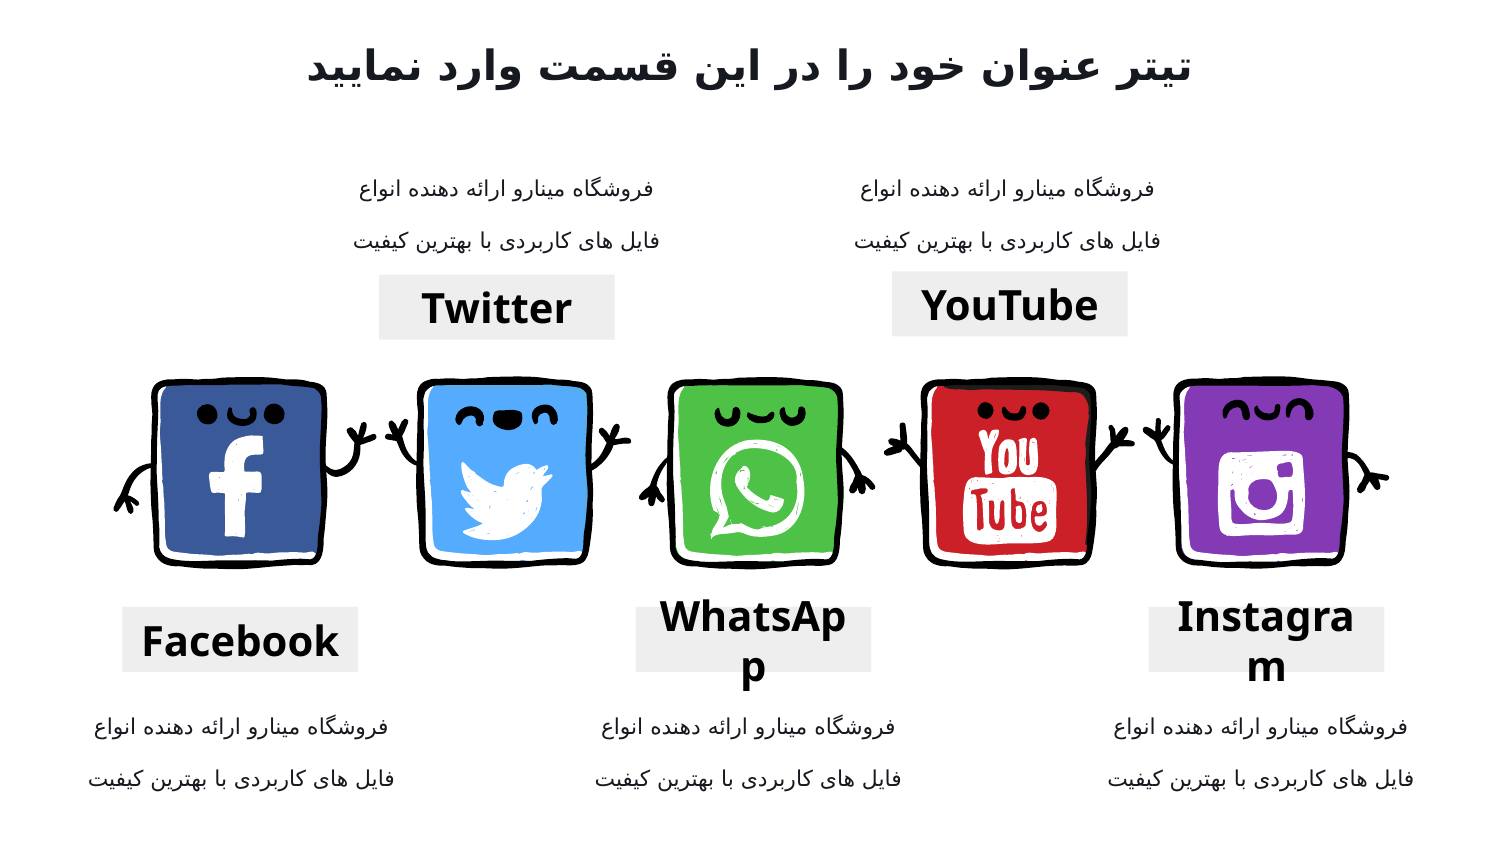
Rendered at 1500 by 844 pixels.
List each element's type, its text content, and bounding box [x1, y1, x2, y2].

text_box Facebook [122, 606, 358, 672]
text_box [637, 376, 877, 570]
text_box تیتر عنوان خود را در این قسمت وارد نمایید [0, 6, 1500, 96]
text_box فروشگاه مینارو ارائه دهنده انواع فایل های کاربردی با بهترین کیفیت [1090, 678, 1432, 799]
text_box Twitter [379, 274, 615, 340]
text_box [882, 376, 1137, 570]
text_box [112, 376, 378, 570]
text_box فروشگاه مینارو ارائه دهنده انواع فایل های کاربردی با بهترین کیفیت [71, 678, 412, 799]
text_box WhatsApp [635, 606, 872, 672]
text_box YouTube [892, 271, 1128, 337]
text_box فروشگاه مینارو ارائه دهنده انواع فایل های کاربردی با بهترین کیفیت [837, 140, 1179, 261]
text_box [1142, 376, 1391, 569]
text_box فروشگاه مینارو ارائه دهنده انواع فایل های کاربردی با بهترین کیفیت [578, 678, 919, 799]
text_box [383, 376, 633, 569]
text_box Instagram [1148, 606, 1385, 672]
text_box فروشگاه مینارو ارائه دهنده انواع فایل های کاربردی با بهترین کیفیت [336, 140, 677, 261]
